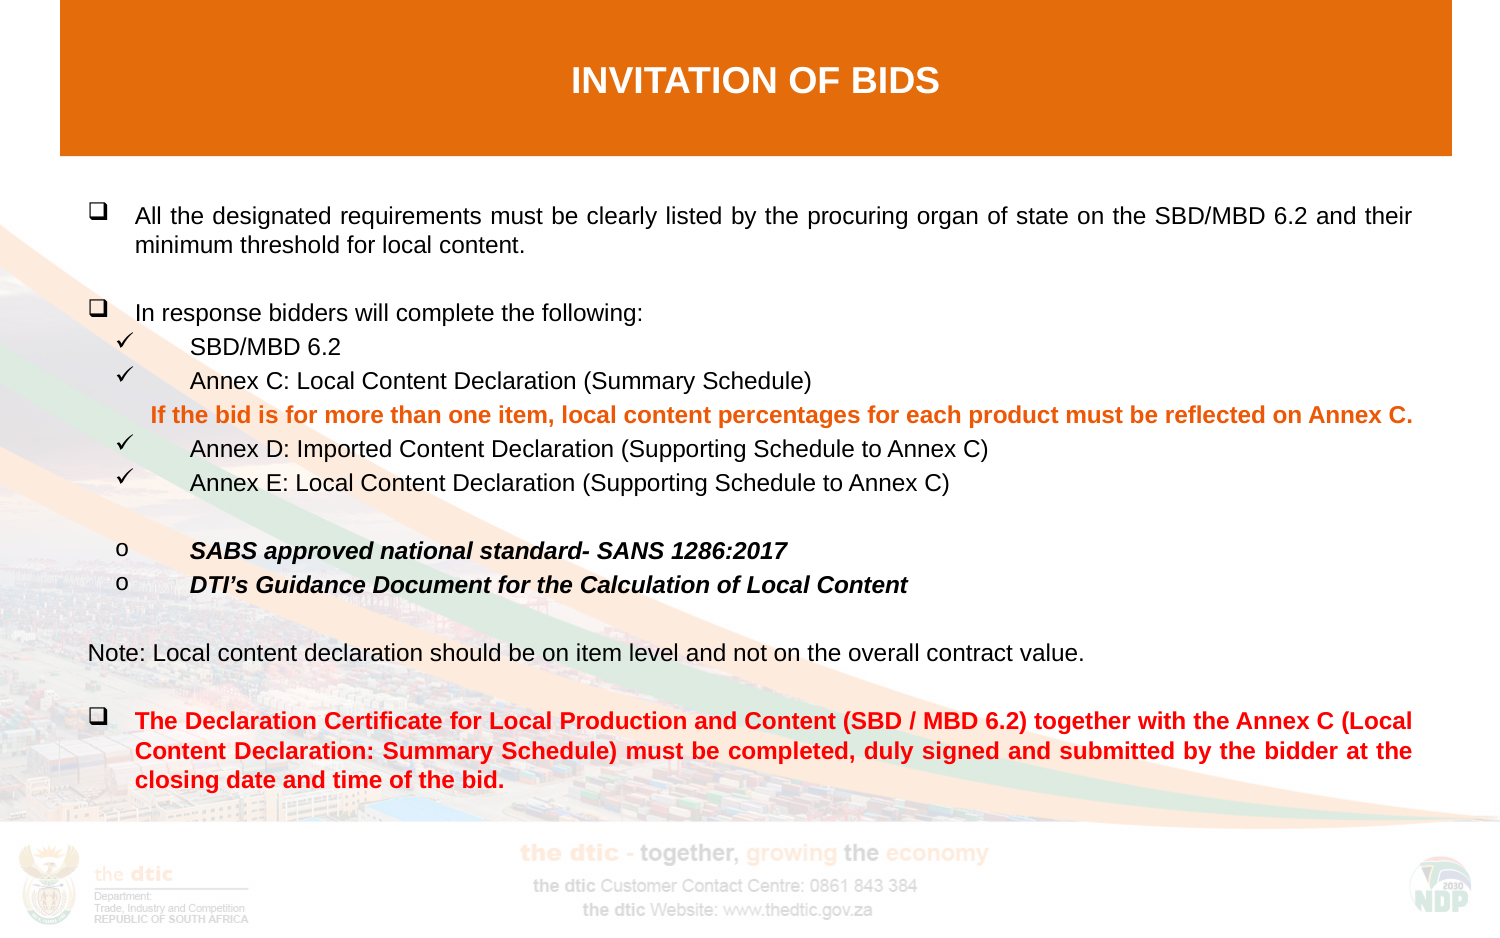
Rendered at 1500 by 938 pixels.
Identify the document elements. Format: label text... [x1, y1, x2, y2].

title INVITATION OF BIDS [60, 0, 1452, 157]
list All the designated requirements must be clearly listed by the procuring organ of state on the SBD/MBD 6.2 and their minimum threshold for local content. In response bidders will complete the following: SBD/MBD 6.2 Annex C: Local Content Declaration (Summary Schedule) If the bid is for more than one item, local content percentages for each product must be reflected on Annex C. Annex D: Imported Content Declaration (Supporting Schedule to Annex C) Annex E: Local Content Declaration (Supporting Schedule to Annex C) SABS approved national standard- SANS 1286:2017 DTI’s Guidance Document for the Calculation of Local Content Note: Local content declaration should be on item level and not on the overall contract value. The Declaration Certificate for Local Production and Content (SBD / MBD 6.2) together with the Annex C (Local Content Declaration: Summary Schedule) must be completed, duly signed and submitted by the bidder at the closing date and time of the bid. [75, 193, 1425, 838]
